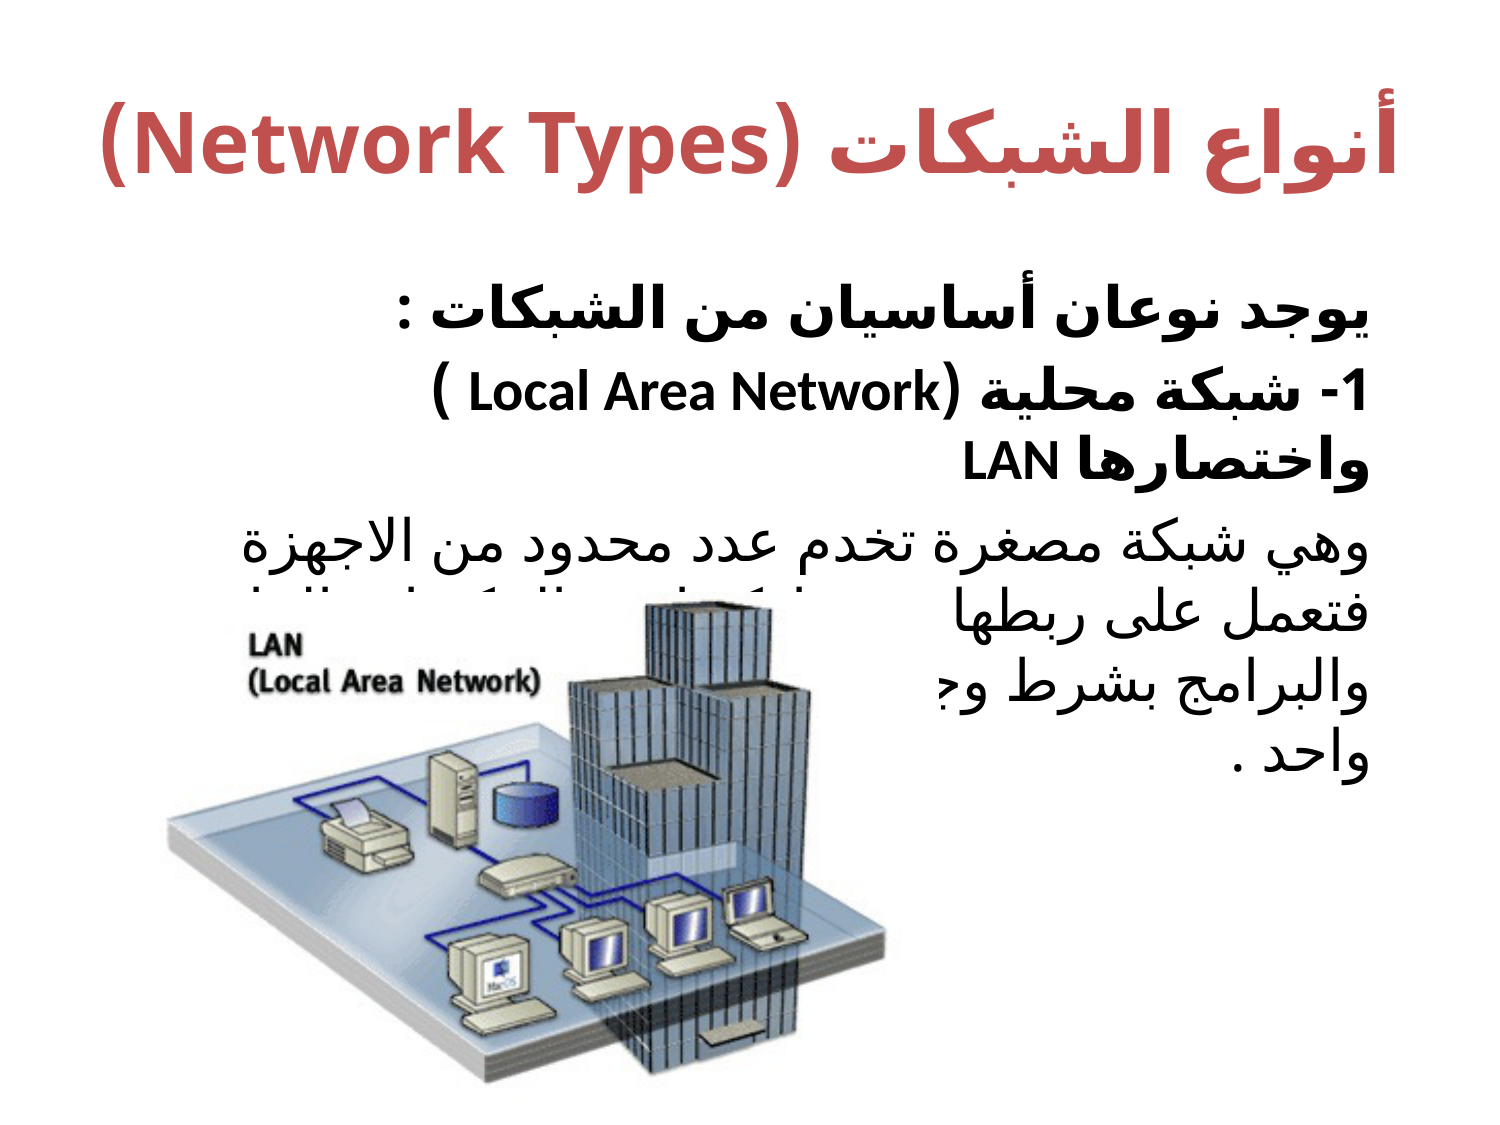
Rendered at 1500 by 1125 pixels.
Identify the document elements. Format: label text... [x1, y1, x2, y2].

list يوجد نوعان أساسيان من الشبكات : 1- شبكة محلية (Local Area Network ) واختصارها LAN وهي شبكة مصغرة تخدم عدد محدود من الاجهزة فتعمل على ربطها و مشاركتها في المكونات المادية والبرامج بشرط وجودها في منطقة واحدة أو مبنى واحد . [112, 262, 1388, 705]
picture [159, 592, 940, 1125]
title أنواع الشبكات (Network Types) [75, 45, 1425, 233]
